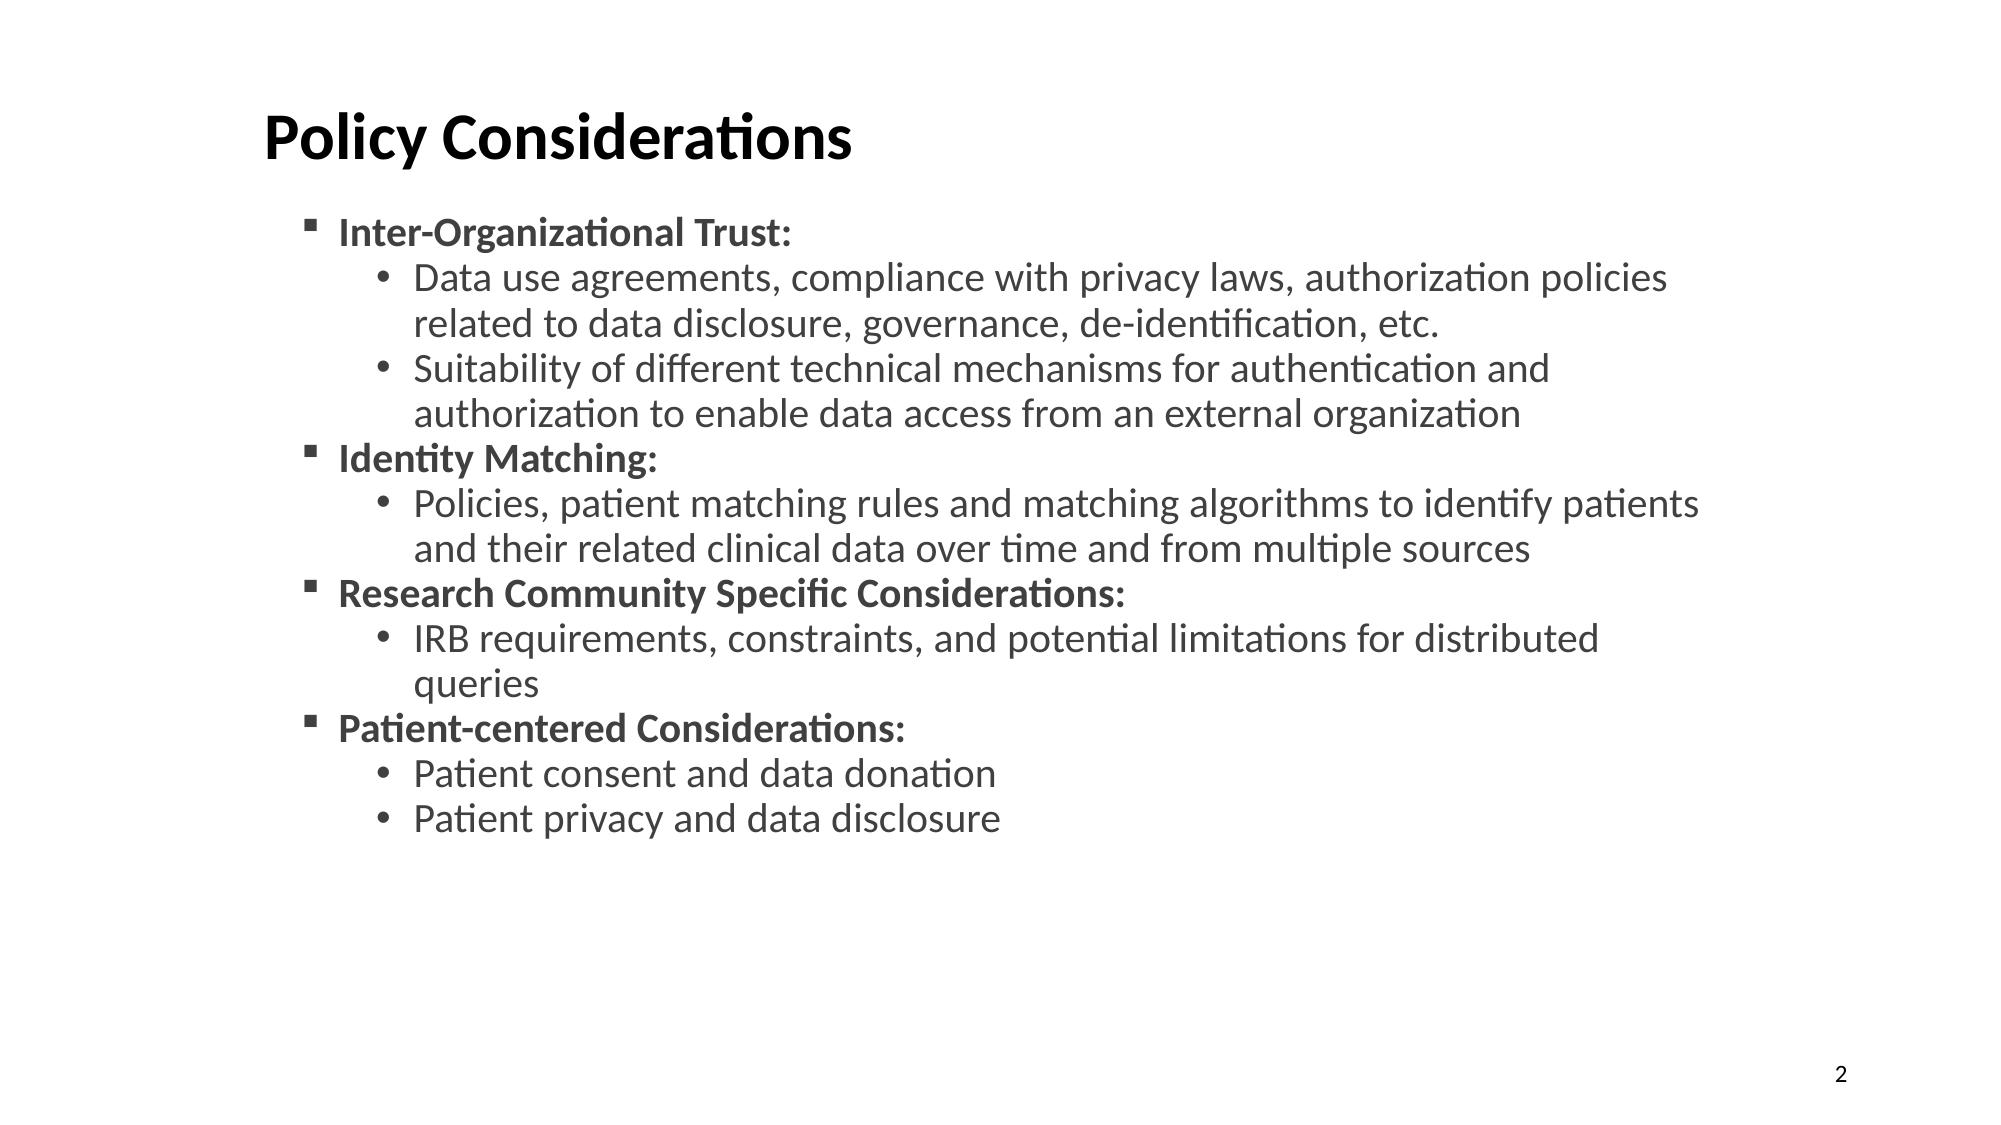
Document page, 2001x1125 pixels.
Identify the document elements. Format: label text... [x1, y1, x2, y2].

text_box Policy Considerations [249, 42, 1725, 230]
slide_number 2 [1412, 1042, 1863, 1103]
list Inter-Organizational Trust: Data use agreements, compliance with privacy laws, authorization policies related to data disclosure, governance, de-identification, etc. Suitability of different technical mechanisms for authentication and authorization to enable data access from an external organization Identity Matching: Policies, patient matching rules and matching algorithms to identify patients and their related clinical data over time and from multiple sources Research Community Specific Considerations: IRB requirements, constraints, and potential limitations for distributed queries Patient-centered Considerations: Patient consent and data donation Patient privacy and data disclosure [286, 230, 1725, 1067]
